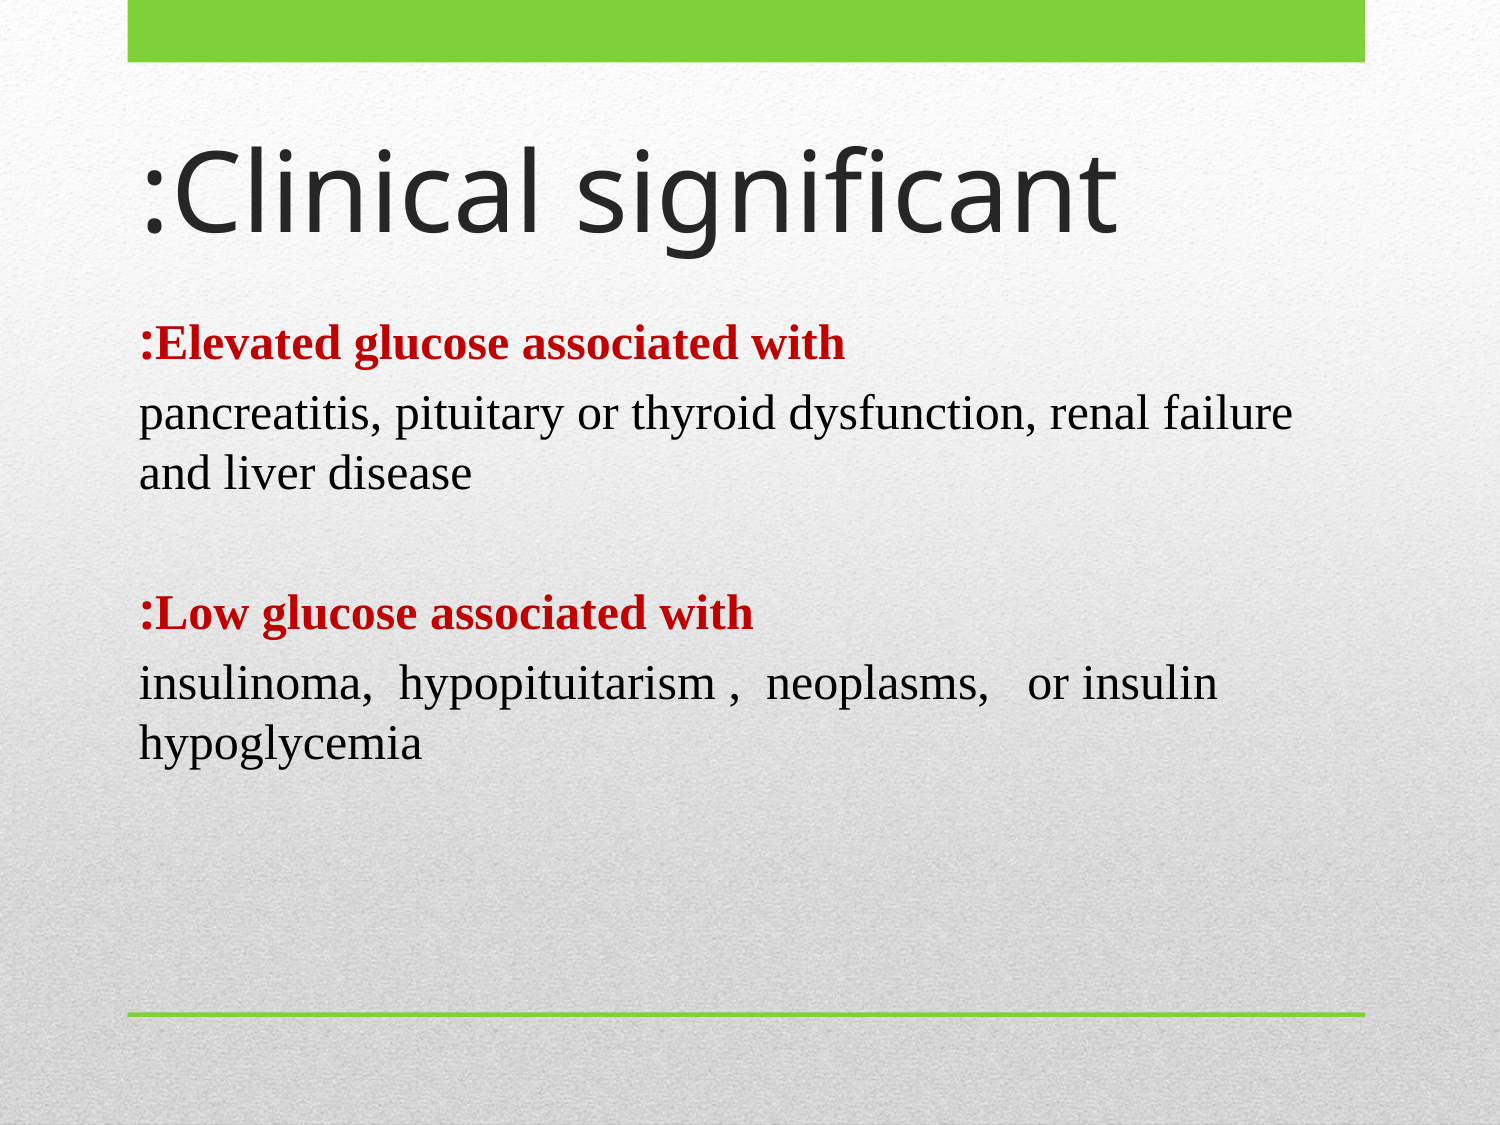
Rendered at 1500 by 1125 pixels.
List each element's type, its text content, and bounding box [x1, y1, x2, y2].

list Elevated glucose associated with: pancreatitis, pituitary or thyroid dysfunction, renal failure and liver disease Low glucose associated with: insulinoma, hypopituitarism , neoplasms, or insulin hypoglycemia [123, 90, 1362, 989]
title Clinical significant: [123, 0, 1237, 90]
